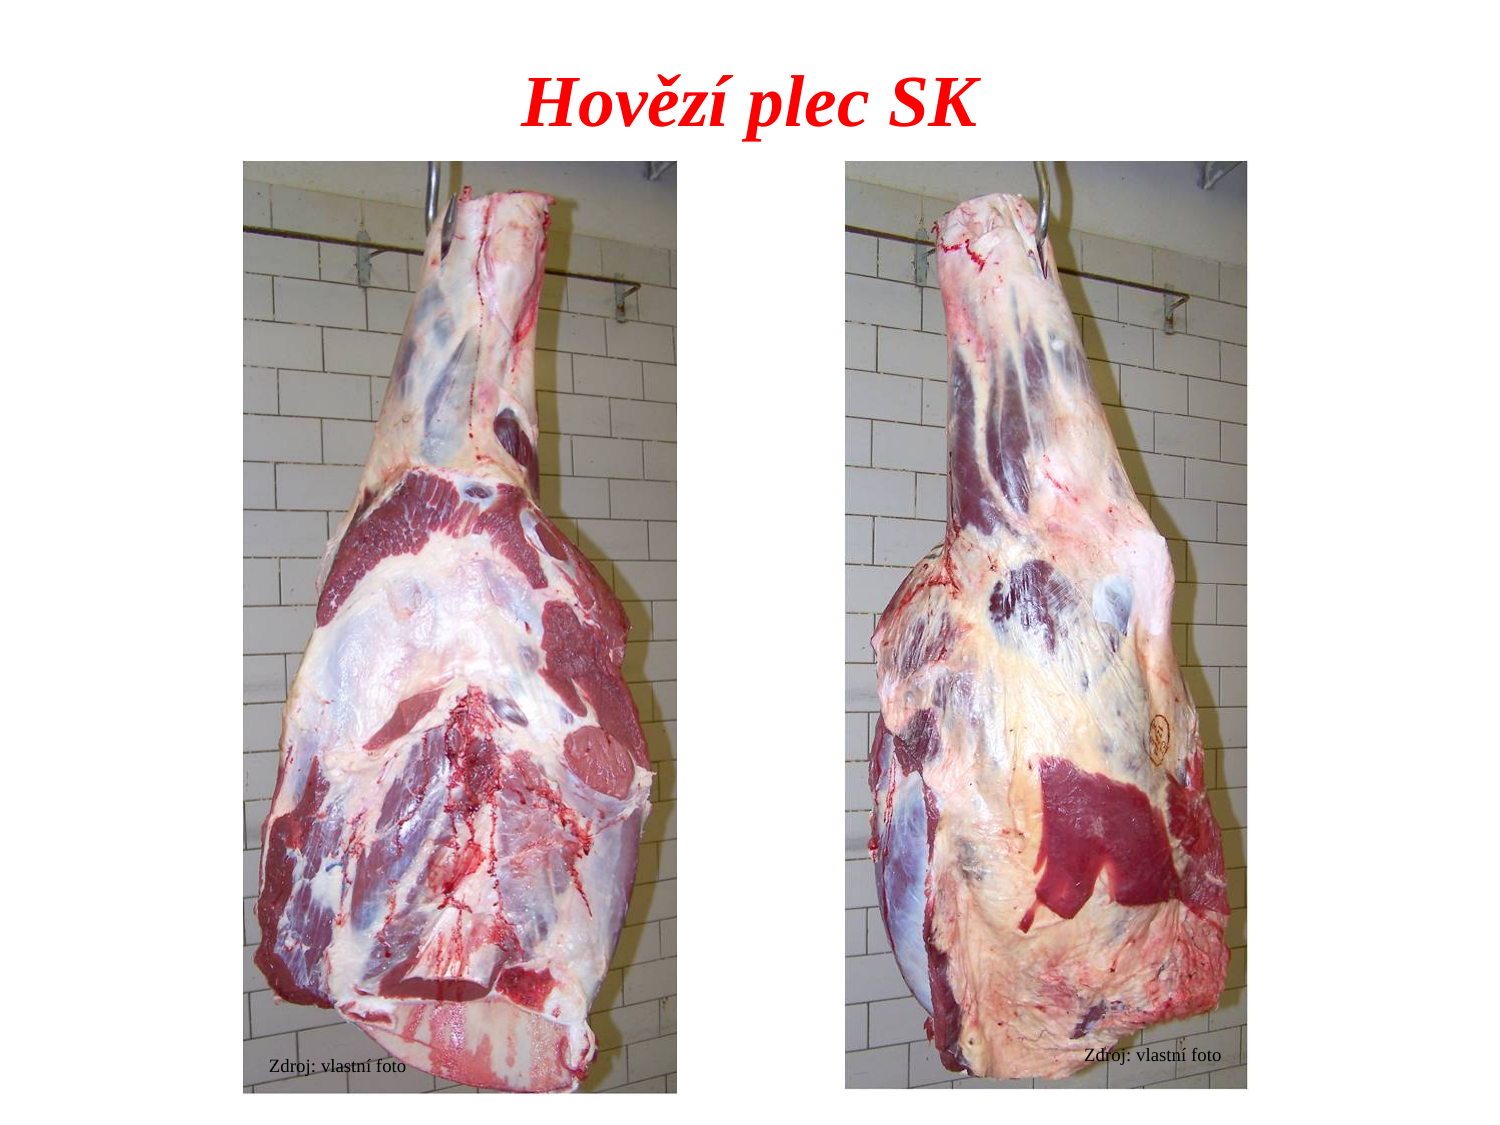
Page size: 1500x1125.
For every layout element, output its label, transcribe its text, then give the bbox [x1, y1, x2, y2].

title Hovězí plec SK [75, 45, 1425, 149]
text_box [241, 160, 1251, 1097]
